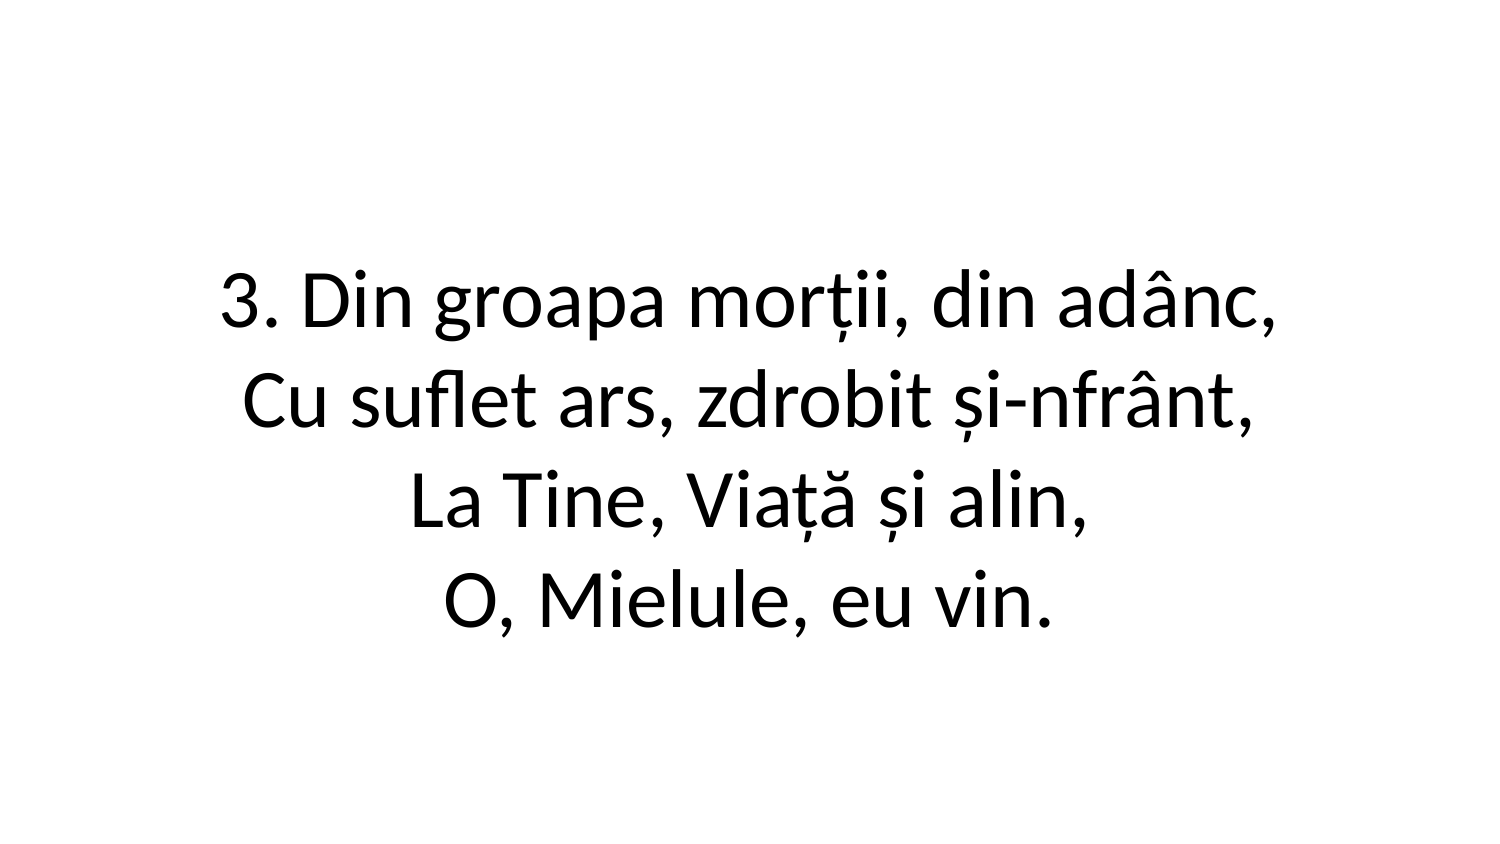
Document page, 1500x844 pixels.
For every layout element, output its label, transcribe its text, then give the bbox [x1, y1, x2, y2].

text_box 3. Din groapa morții, din adânc, Cu suflet ars, zdrobit și-nfrânt, La Tine, Viață și alin, O, Mielule, eu vin. [204, 192, 1296, 652]
